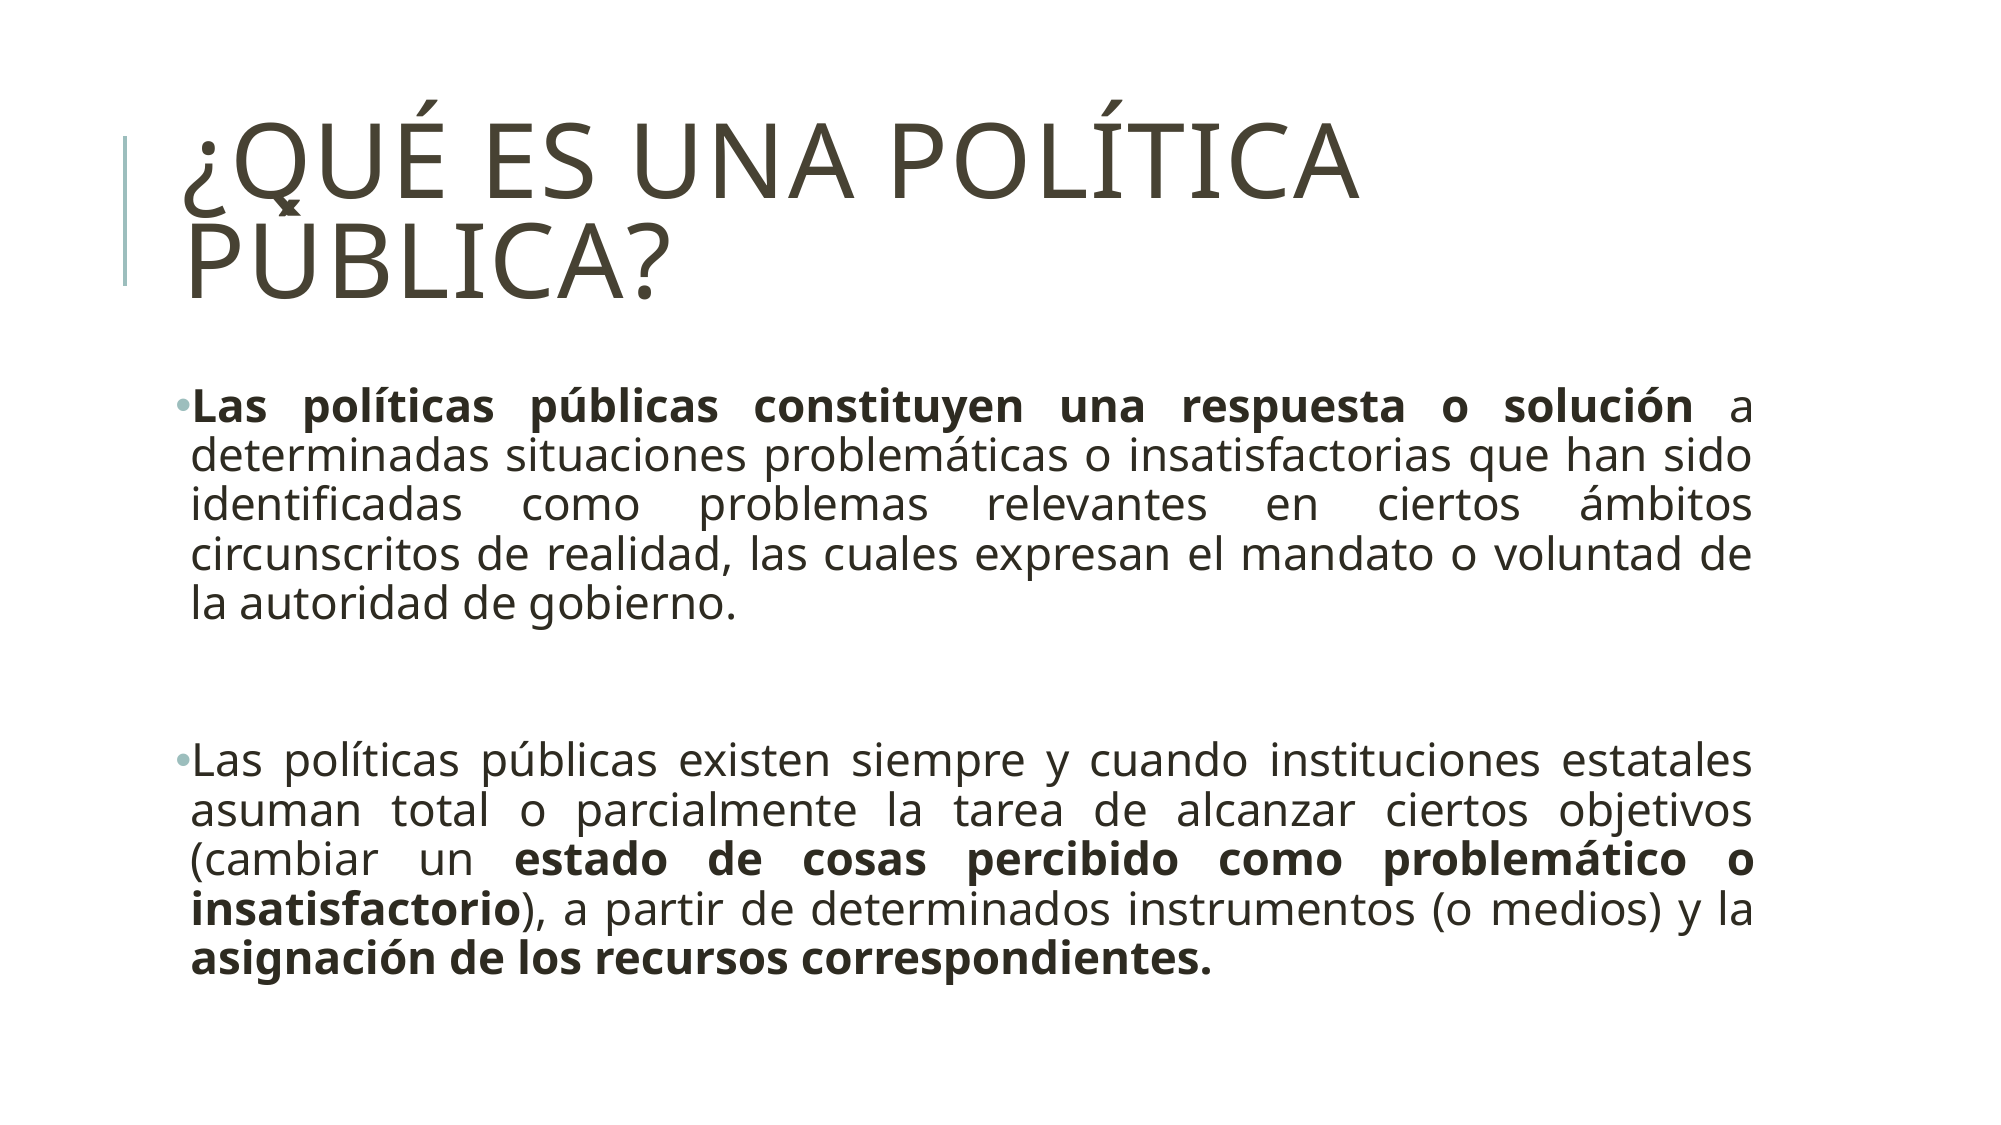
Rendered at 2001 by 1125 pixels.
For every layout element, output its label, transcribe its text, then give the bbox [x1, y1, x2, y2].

list Las políticas públicas constituyen una respuesta o solución a determinadas situaciones problemáticas o insatisfactorias que han sido identificadas como problemas relevantes en ciertos ámbitos circunscritos de realidad, las cuales expresan el mandato o voluntad de la autoridad de gobierno. Las políticas públicas existen siempre y cuando instituciones estatales asuman total o parcialmente la tarea de alcanzar ciertos objetivos (cambiar un estado de cosas percibido como problemático o insatisfactorio), a partir de determinados instrumentos (o medios) y la asignación de los recursos correspondientes. [168, 375, 1763, 1035]
title ¿Qué es una política pública? [168, 96, 1763, 342]
